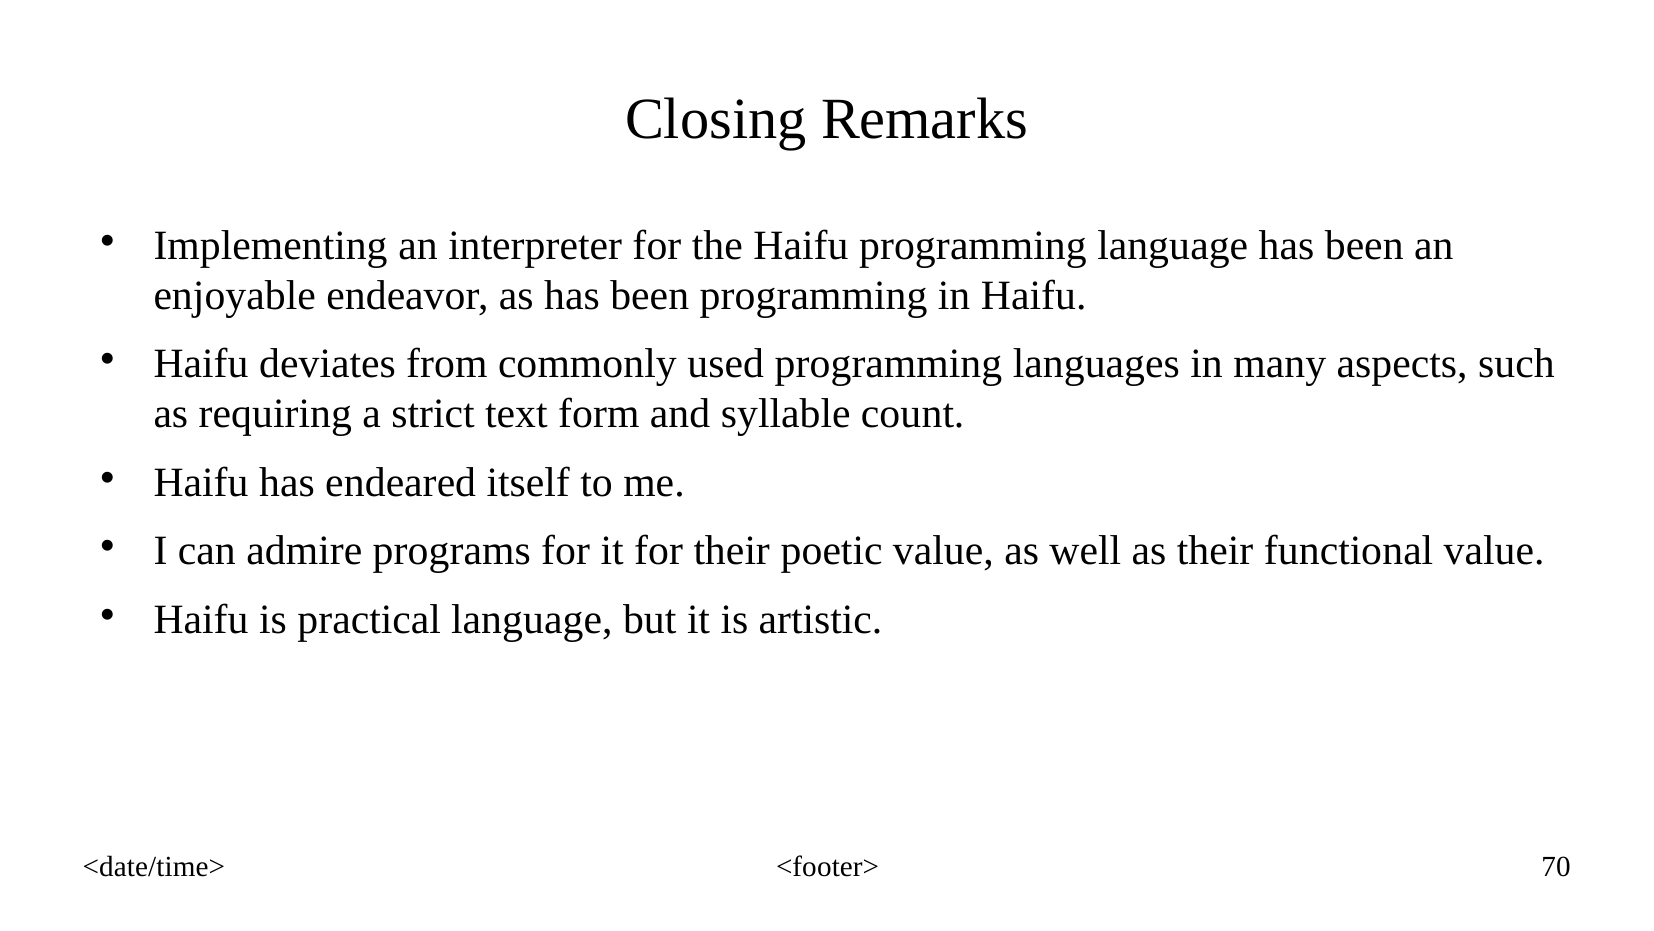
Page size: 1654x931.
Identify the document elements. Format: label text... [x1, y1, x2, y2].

text_box Closing Remarks [82, 37, 1571, 193]
text_box Implementing an interpreter for the Haifu programming language has been an enjoyable endeavor, as has been programming in Haifu. Haifu deviates from commonly used programming languages in many aspects, such as requiring a strict text form and syllable count. Haifu has endeared itself to me. I can admire programs for it for their poetic value, as well as their functional value. Haifu is practical language, but it is artistic. [82, 217, 1571, 757]
